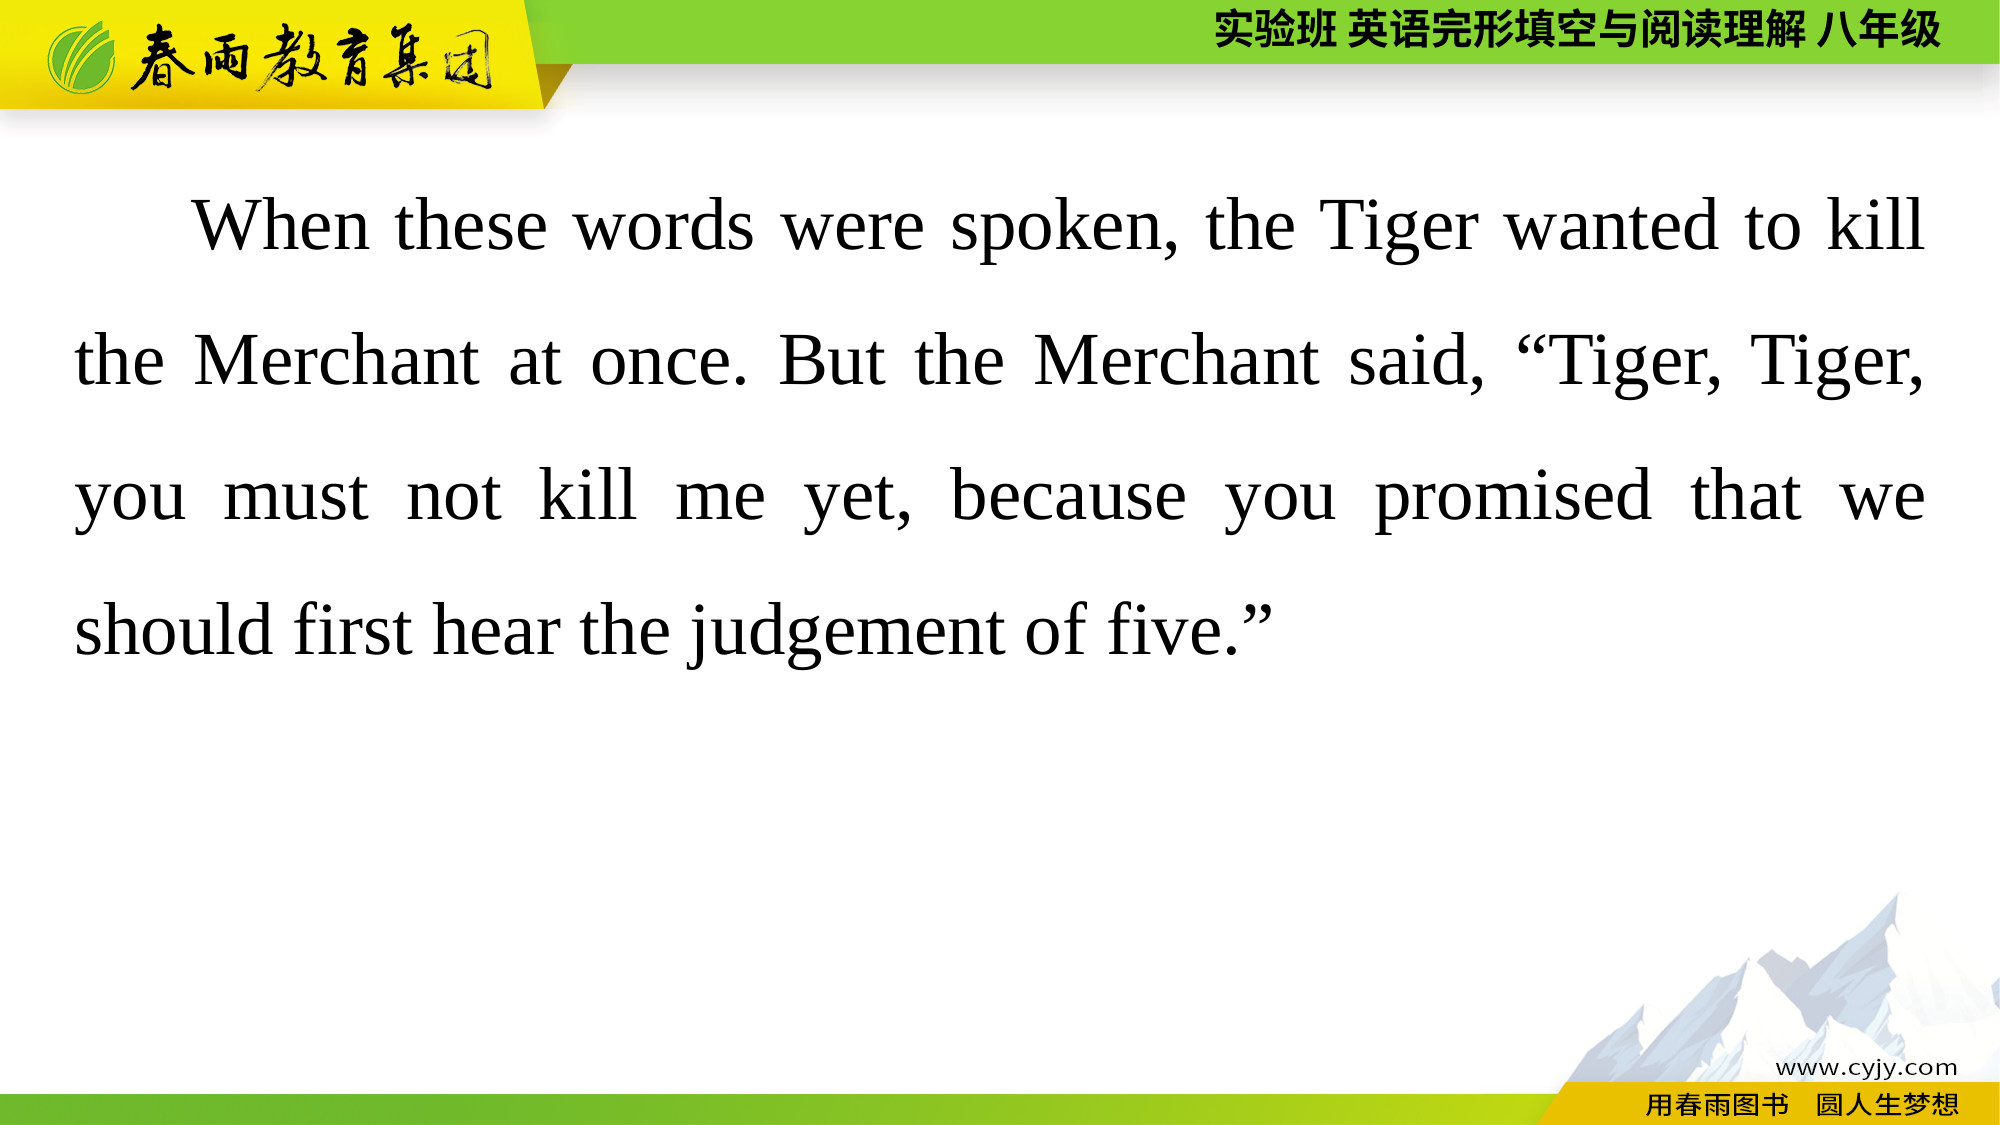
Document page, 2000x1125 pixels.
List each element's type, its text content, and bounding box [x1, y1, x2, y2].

picture [0, 0, 2000, 1125]
list When these words were spoken, the Tiger wanted to kill the Merchant at once. But the Merchant said, “Tiger, Tiger, you must not kill me yet, because you promised that we should first hear the judgement of five.” [59, 122, 1944, 683]
